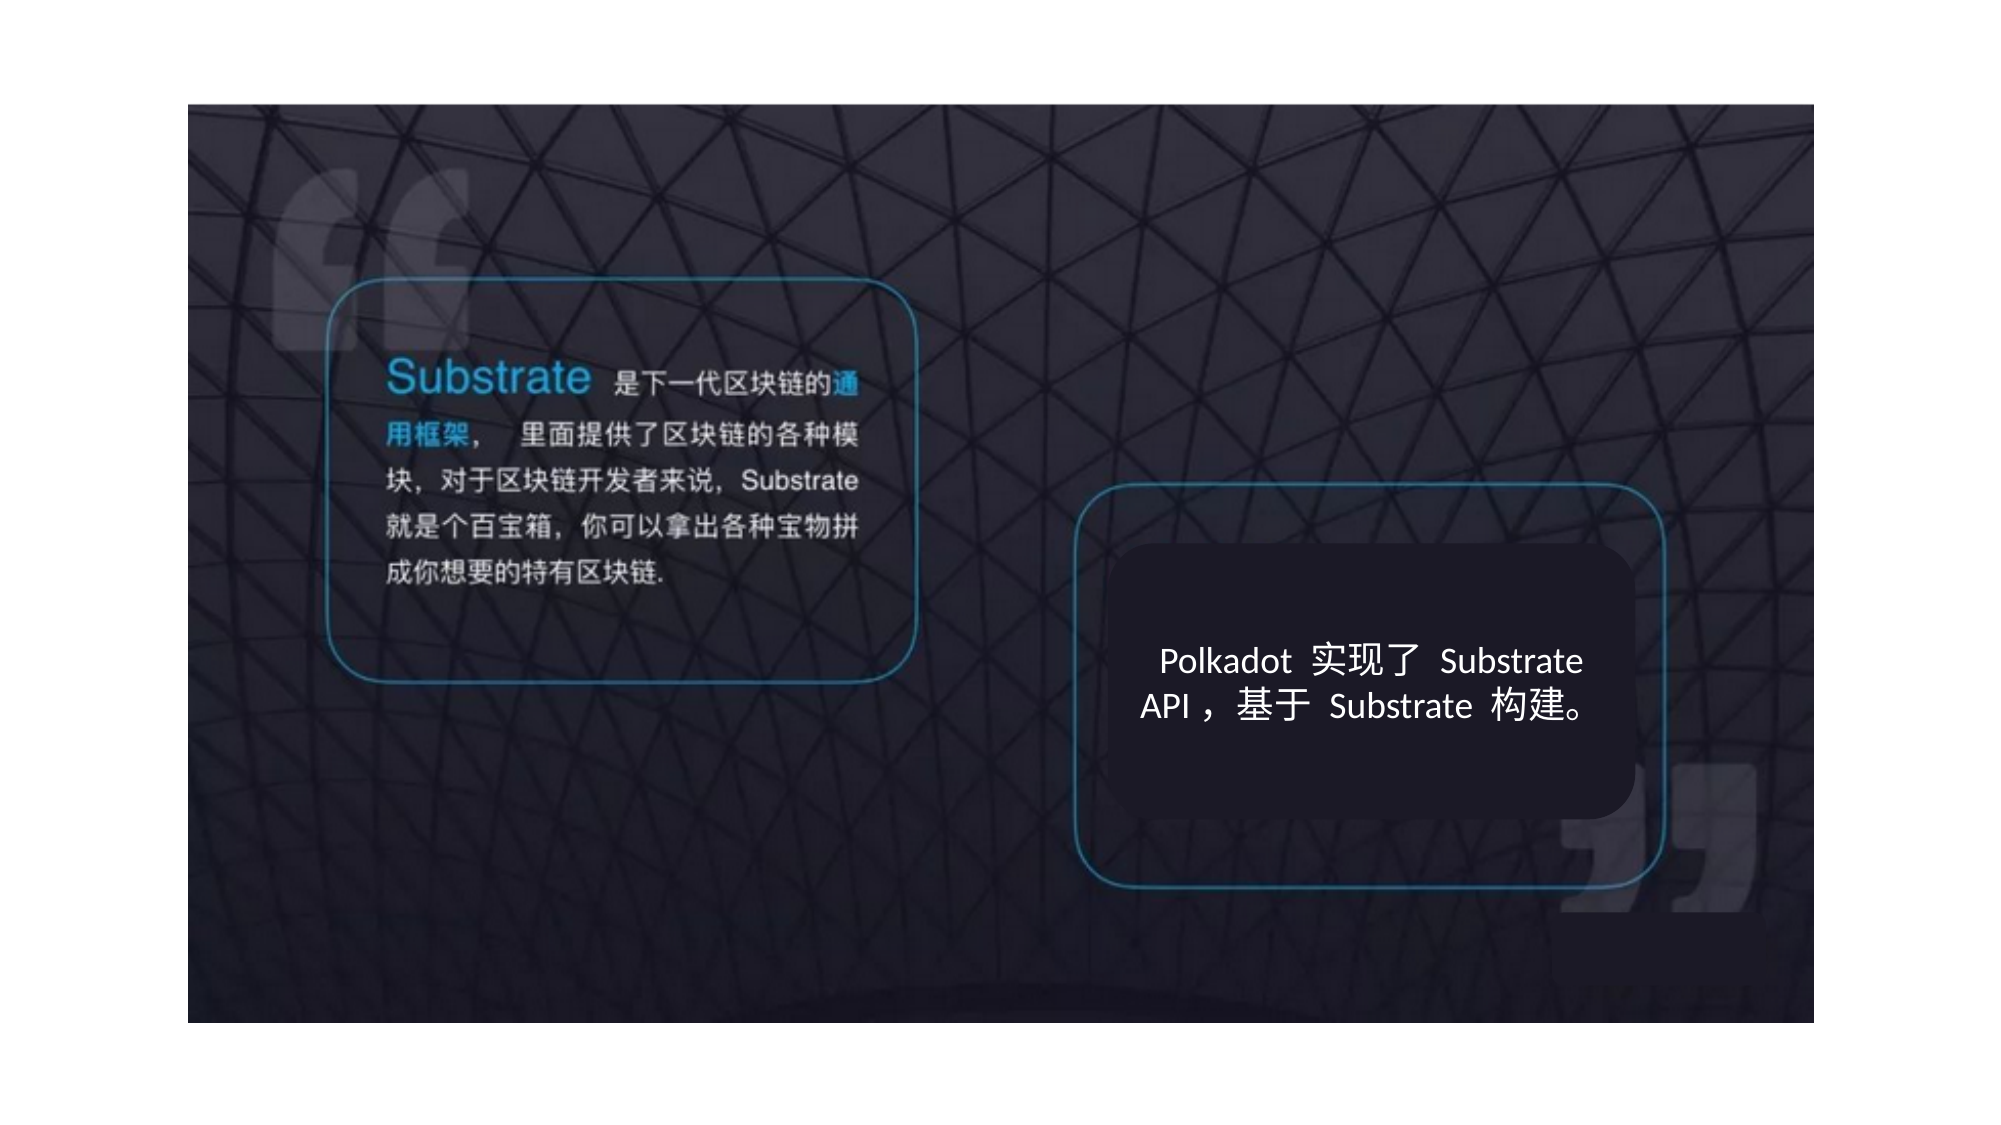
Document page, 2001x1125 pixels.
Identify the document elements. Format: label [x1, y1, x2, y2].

picture [188, 103, 1814, 1023]
